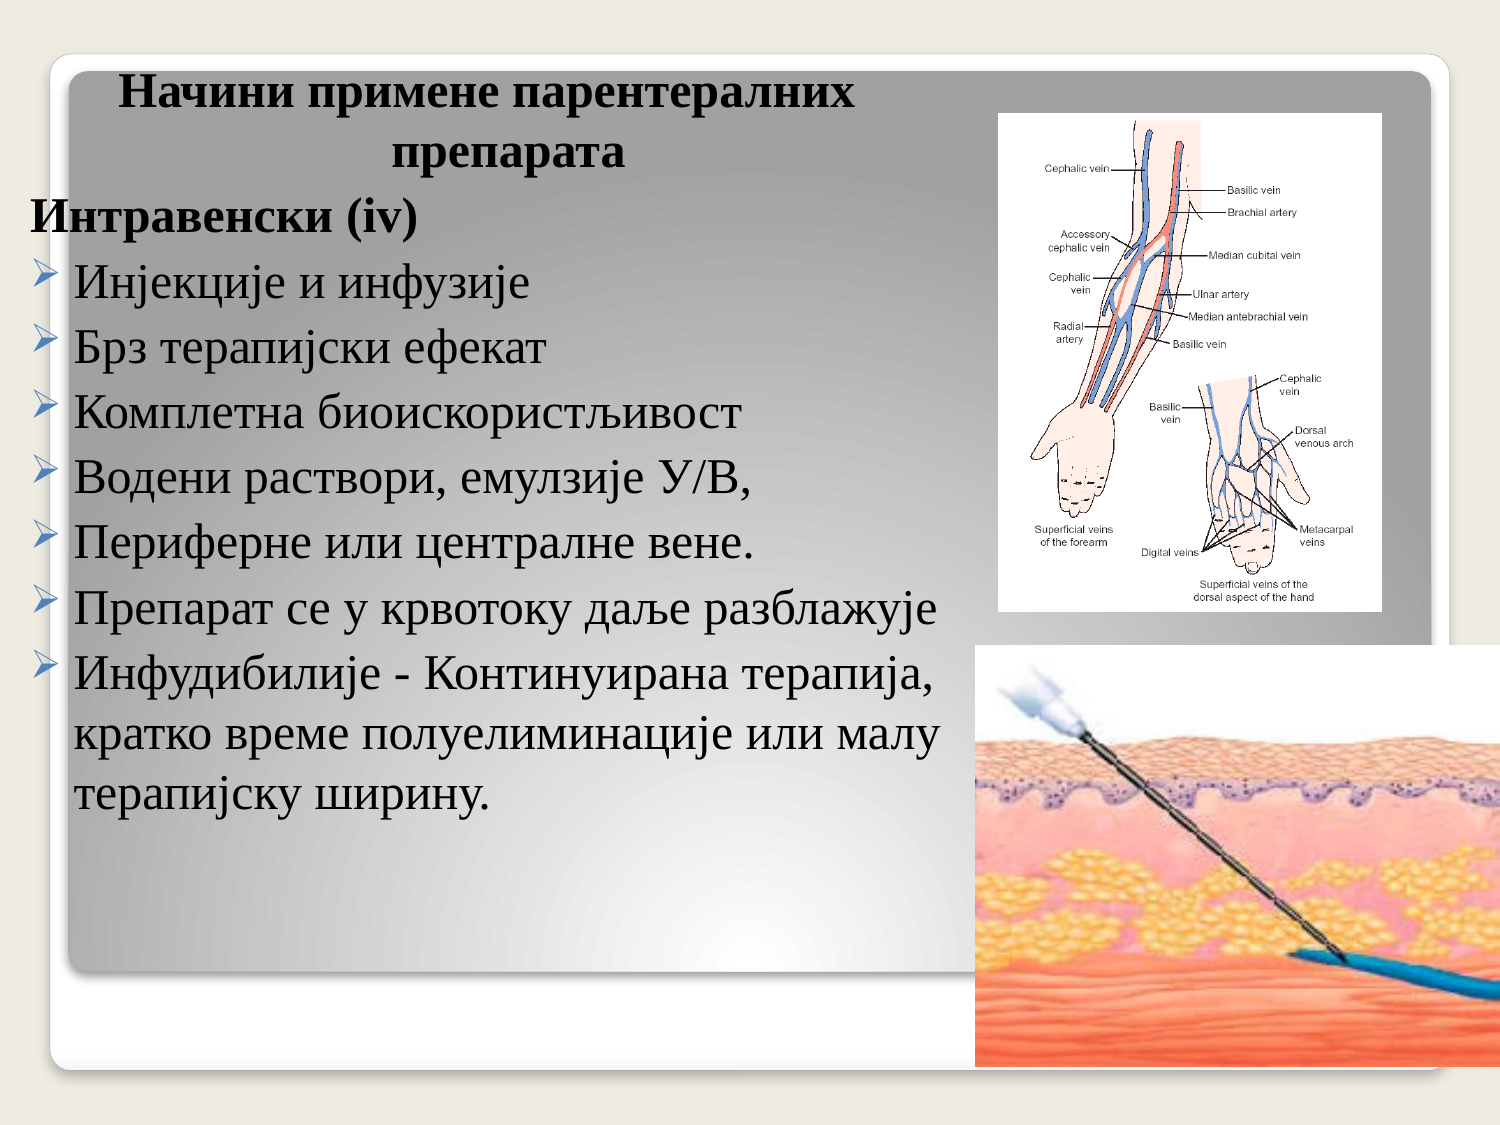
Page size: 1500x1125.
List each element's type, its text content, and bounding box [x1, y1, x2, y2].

picture [974, 644, 1500, 1067]
list Начини примене парентералних препарата Интравенски (iv) Инјекције и инфузије Брз терапијски ефекат Комплетна биоискористљивост Водени раствори, емулзије У/В, Периферне или централне вене. Препарат се у крвотоку даље разблажује Инфудибилије - Континуирана терапија, кратко време полуелиминације или малу терапијску ширину. [0, 42, 959, 1047]
picture [997, 113, 1383, 612]
